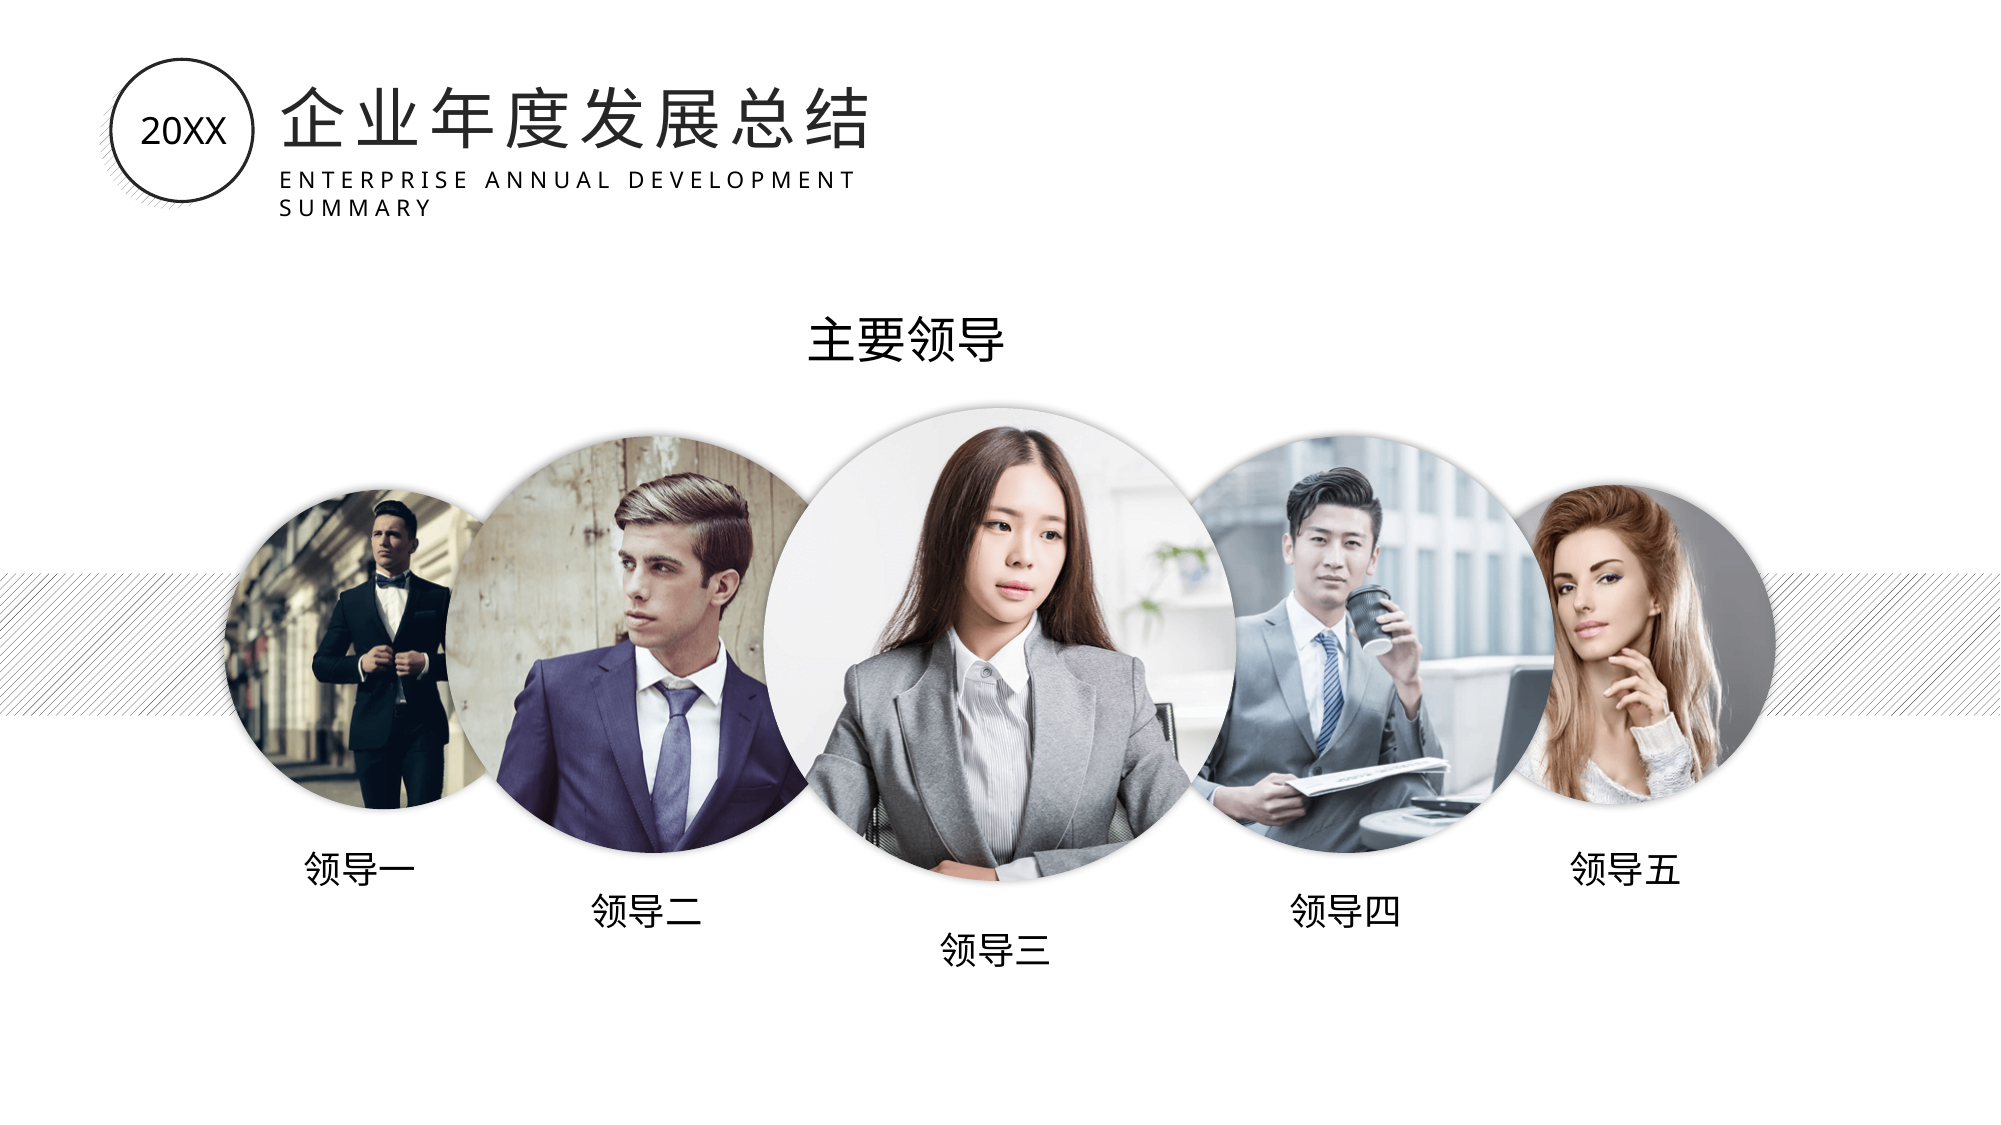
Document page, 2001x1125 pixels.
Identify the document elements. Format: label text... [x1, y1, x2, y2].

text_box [264, 69, 956, 230]
text_box [444, 435, 804, 854]
text_box [1767, 572, 2000, 717]
text_box [0, 572, 235, 717]
text_box 领导四 [1274, 880, 1431, 941]
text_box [99, 59, 254, 209]
text_box 领导五 [1554, 838, 1711, 899]
text_box 主要领导 [791, 301, 1209, 377]
text_box [1518, 483, 1777, 806]
text_box [762, 407, 1238, 883]
text_box [223, 488, 482, 811]
text_box 领导二 [575, 881, 732, 941]
text_box 领导一 [289, 838, 446, 899]
text_box 领导三 [924, 919, 1082, 980]
text_box [1195, 435, 1556, 854]
